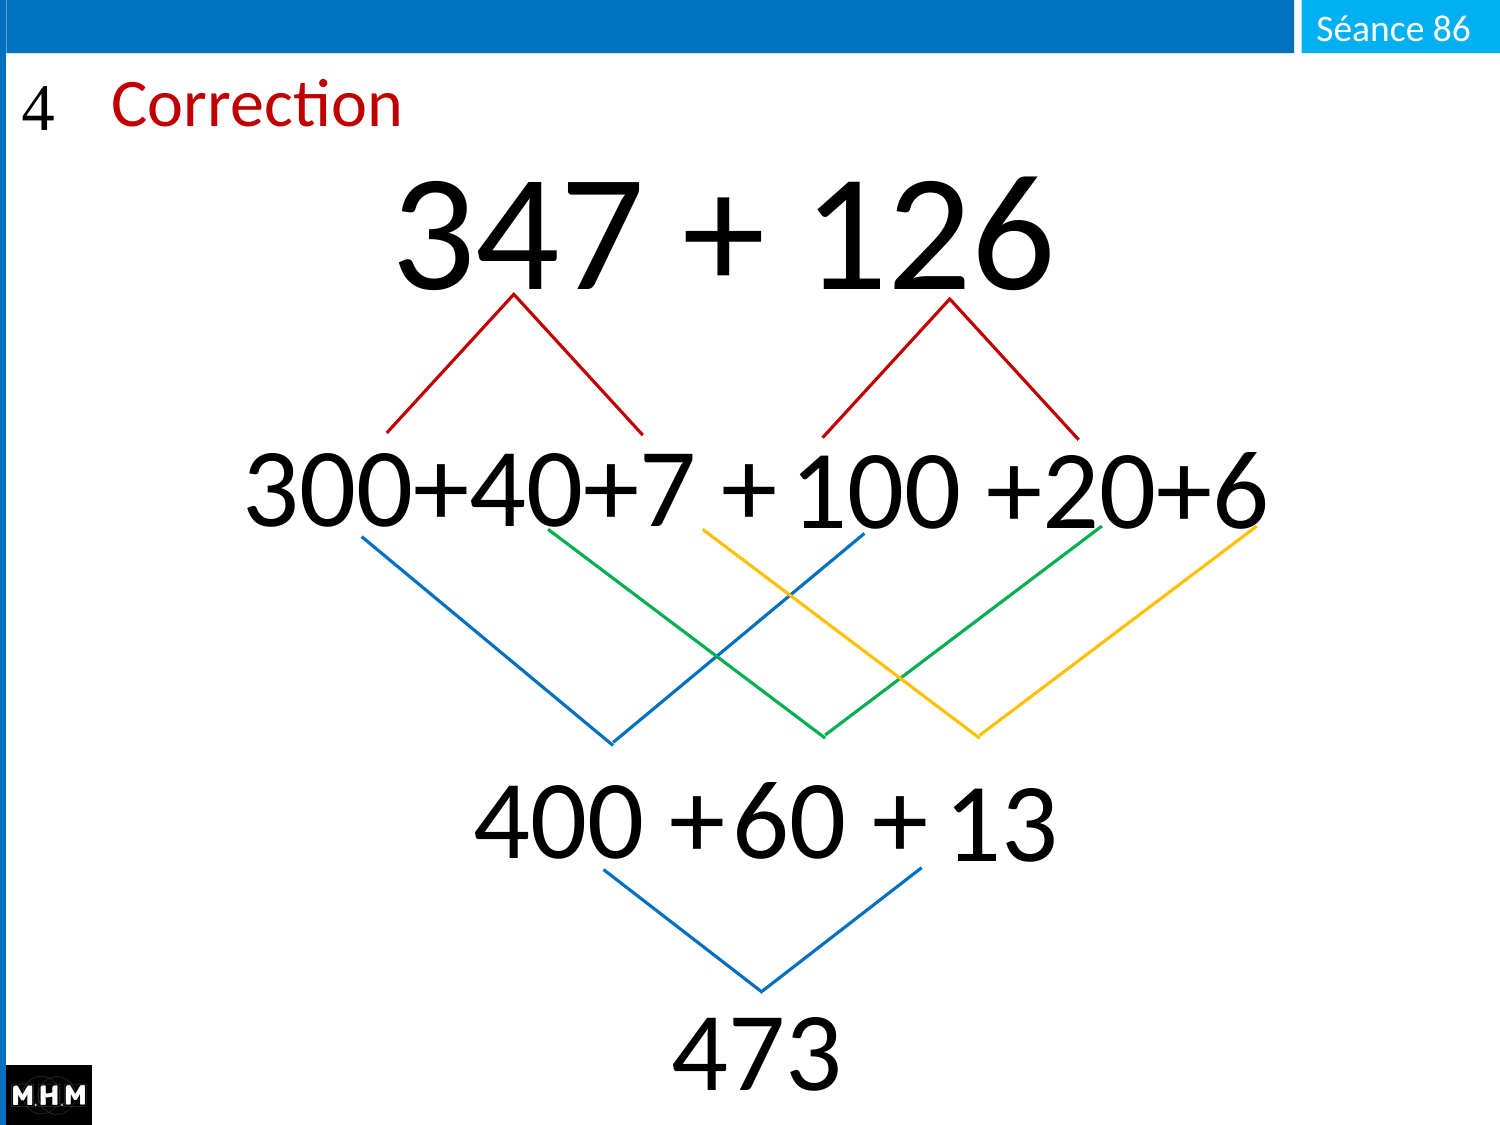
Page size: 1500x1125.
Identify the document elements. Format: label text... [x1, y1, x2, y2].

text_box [361, 533, 865, 746]
text_box 100 +20+6 [775, 408, 1306, 559]
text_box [702, 526, 1257, 739]
text_box 60 + [718, 738, 1342, 889]
title Correction [96, 60, 1391, 150]
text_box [822, 297, 1079, 440]
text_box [548, 526, 702, 739]
picture [6, 1065, 92, 1125]
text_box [386, 293, 643, 436]
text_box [603, 867, 922, 993]
text_box 473 [657, 970, 936, 1121]
text_box 400 + [458, 746, 718, 889]
text_box 13 [929, 741, 1089, 892]
text_box 300+40+7 + [228, 407, 806, 557]
text_box 347 + 126 [376, 115, 1486, 331]
